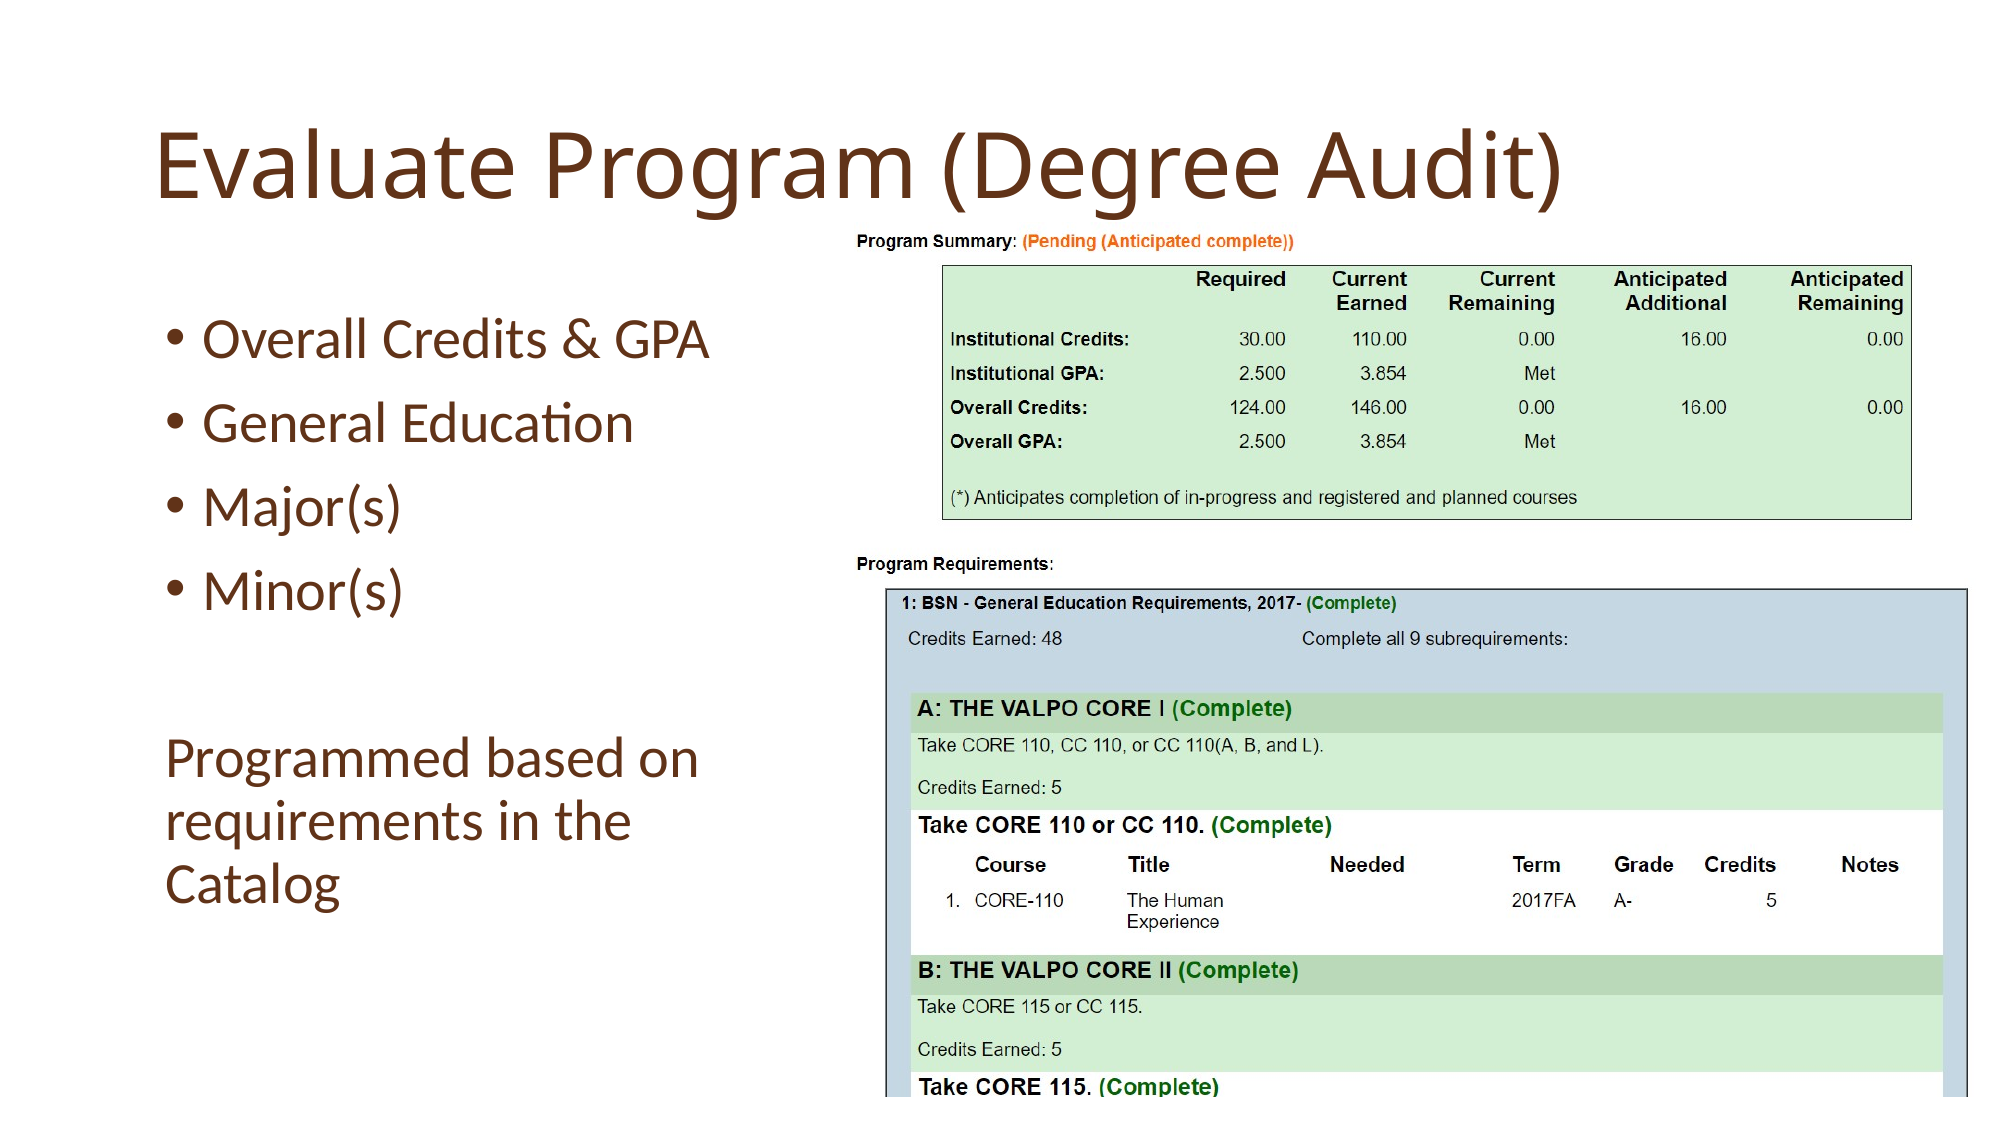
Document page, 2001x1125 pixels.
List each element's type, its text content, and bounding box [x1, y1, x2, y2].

list Overall Credits & GPA General Education Major(s) Minor(s) Programmed based on requirements in the Catalog [150, 301, 765, 1015]
title Evaluate Program (Degree Audit) [137, 59, 1863, 278]
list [854, 222, 1976, 1097]
